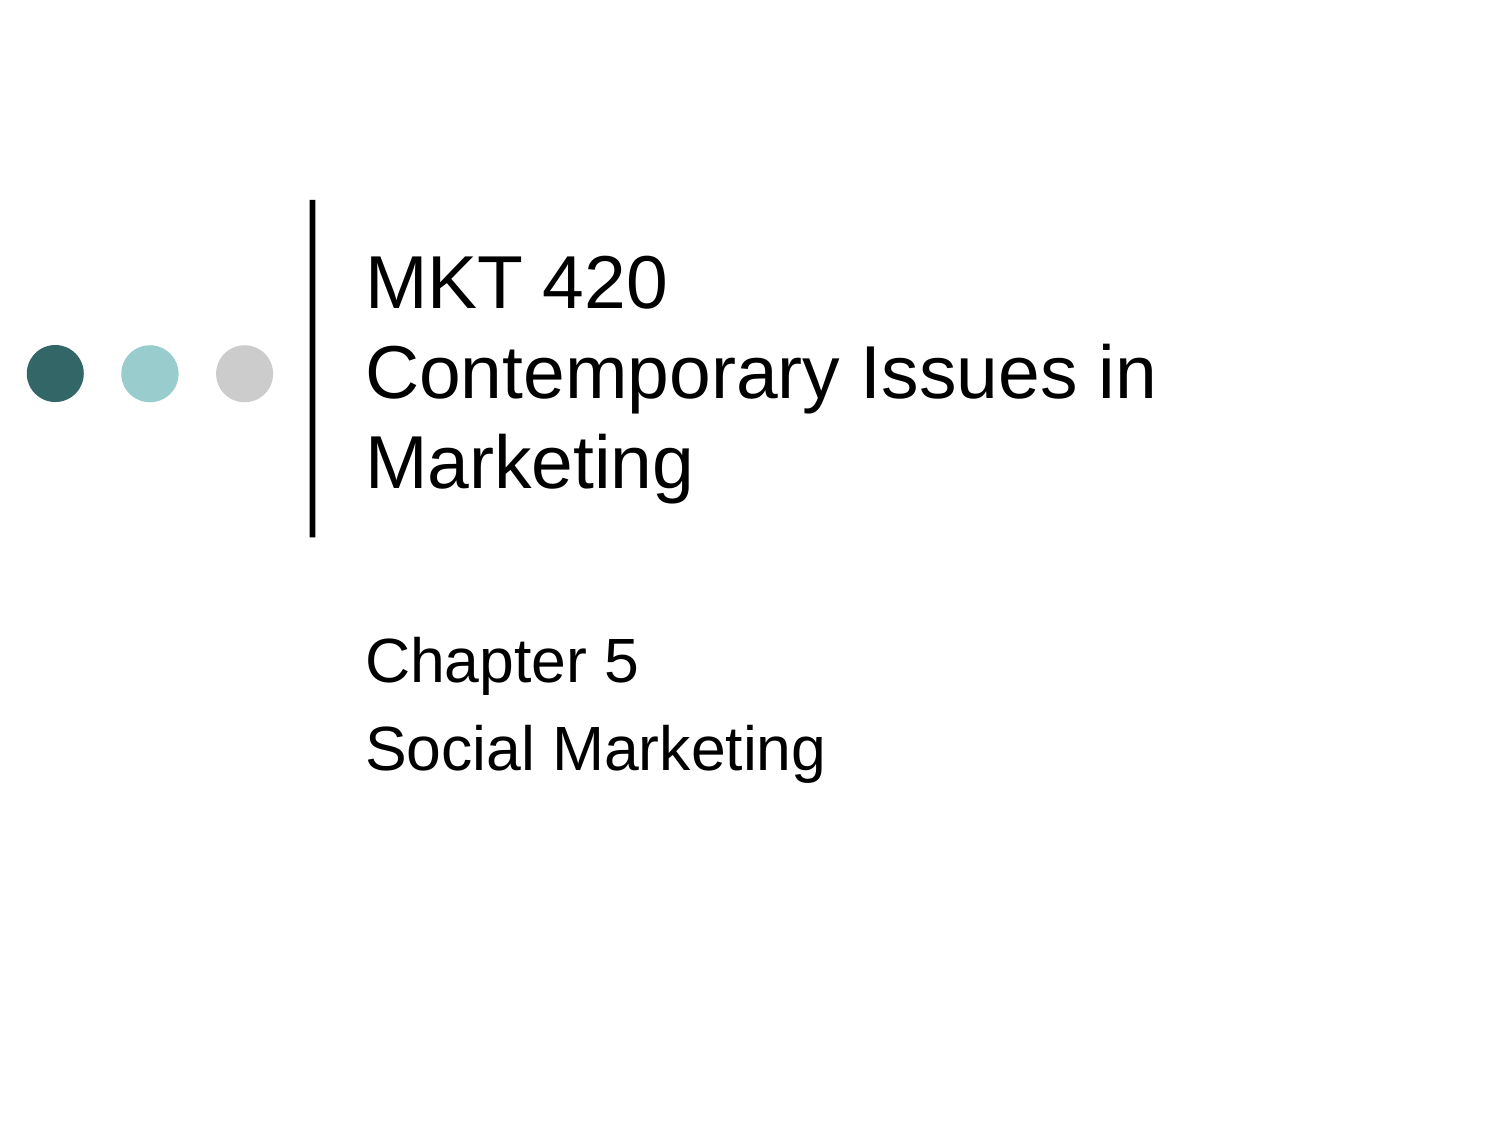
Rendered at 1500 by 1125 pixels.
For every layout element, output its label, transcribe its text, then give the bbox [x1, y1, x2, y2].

subtitle Chapter 5 Social Marketing [350, 612, 1413, 938]
title MKT 420 Contemporary Issues in Marketing [350, 224, 1413, 513]
